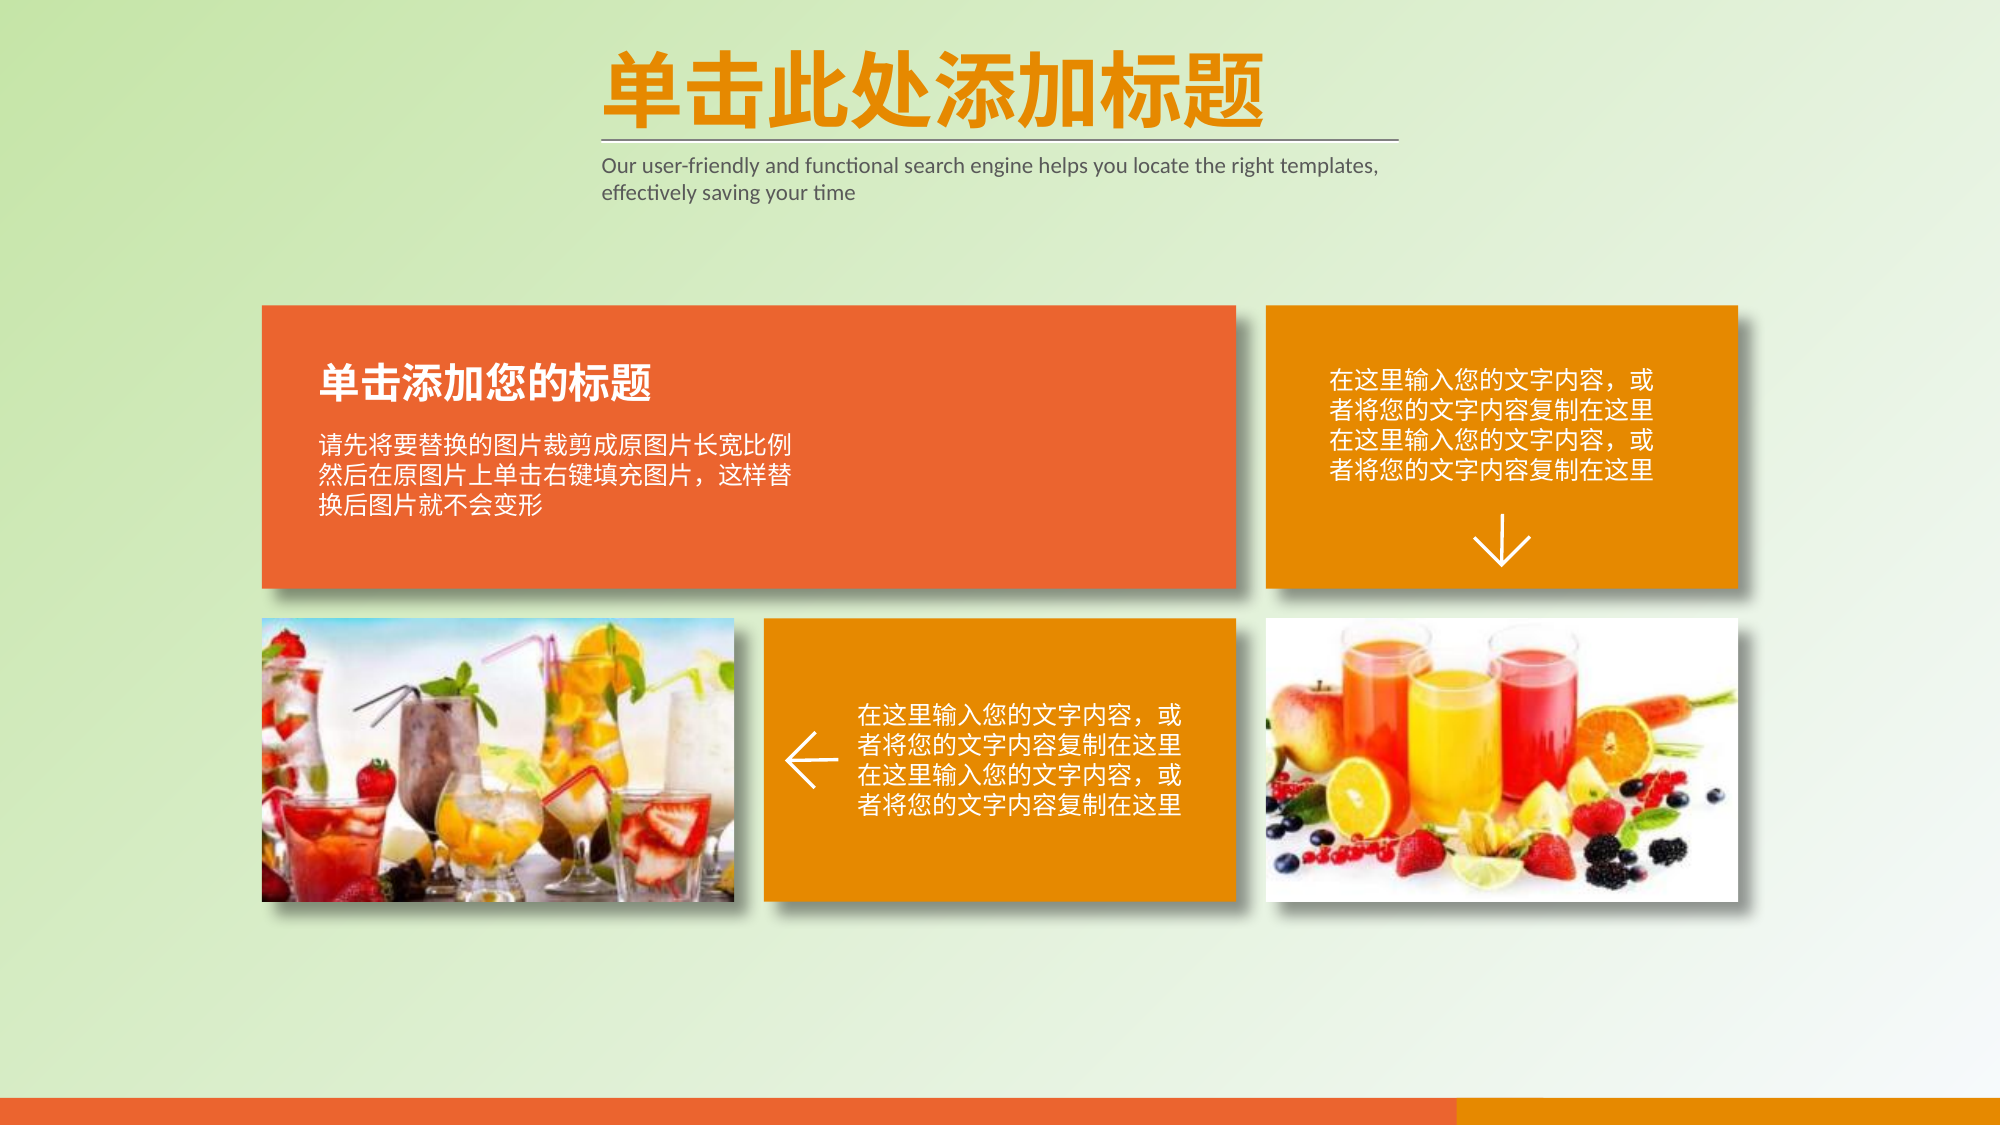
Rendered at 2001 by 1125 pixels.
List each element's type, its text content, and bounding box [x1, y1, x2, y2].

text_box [585, 30, 1415, 214]
text_box [763, 617, 1237, 903]
text_box [1265, 304, 1739, 590]
text_box [261, 617, 735, 903]
text_box 单击添加您的标题 [303, 349, 824, 415]
text_box [784, 731, 839, 790]
text_box 在这里输入您的文字内容，或者将您的文字内容复制在这里在这里输入您的文字内容，或者将您的文字内容复制在这里 [843, 691, 1218, 827]
text_box 在这里输入您的文字内容，或者将您的文字内容复制在这里在这里输入您的文字内容，或者将您的文字内容复制在这里 [1314, 357, 1690, 492]
text_box 请先将要替换的图片裁剪成原图片长宽比例然后在原图片上单击右键填充图片，这样替换后图片就不会变形 [303, 422, 824, 527]
text_box [261, 304, 1237, 590]
text_box [1472, 513, 1532, 568]
text_box [1265, 617, 1739, 903]
text_box [0, 1097, 1456, 1125]
text_box [1456, 1097, 2000, 1125]
